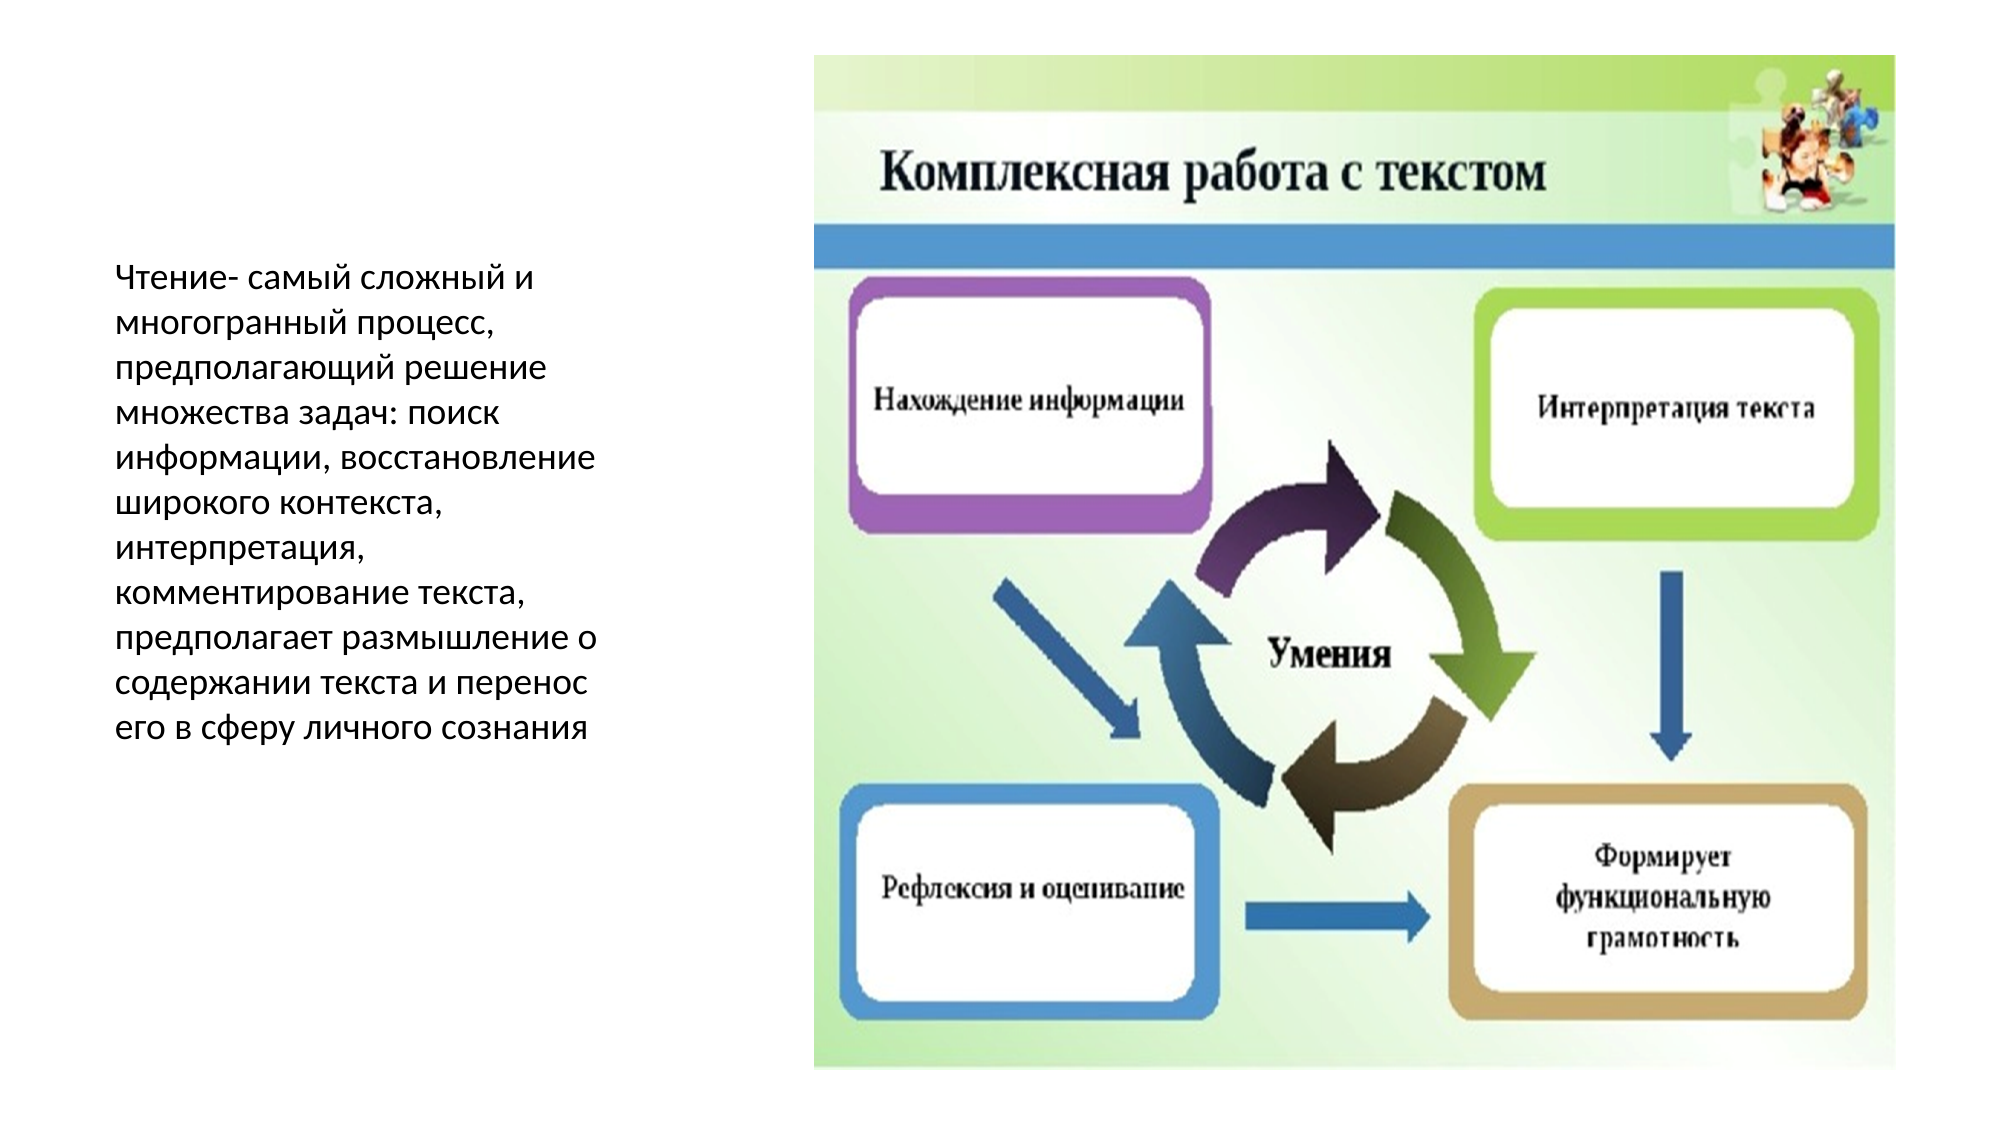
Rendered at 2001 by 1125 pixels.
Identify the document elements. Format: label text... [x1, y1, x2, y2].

text_box Чтение- самый сложный и многогранный процесс, предполагающий решение множества задач: поиск информации, восстановление широкого контекста, интерпретация, комментирование текста, предполагает размышление о содержании текста и перенос его в сферу личного сознания [100, 92, 631, 755]
picture [814, 55, 1896, 1070]
